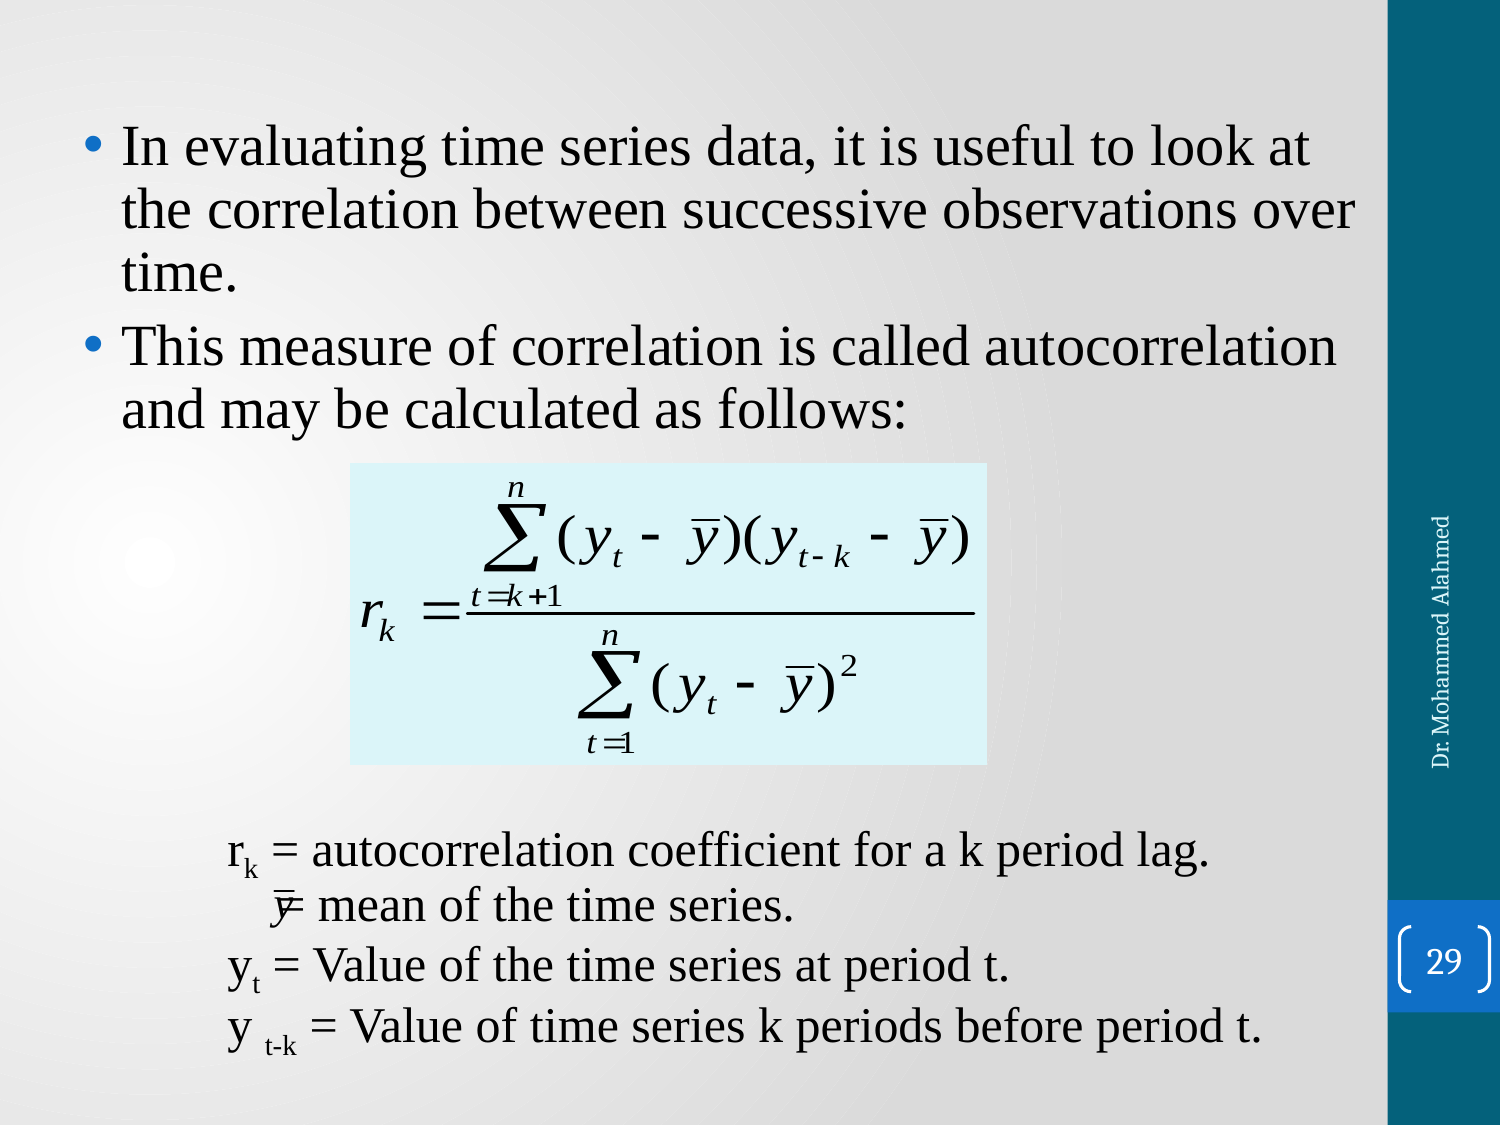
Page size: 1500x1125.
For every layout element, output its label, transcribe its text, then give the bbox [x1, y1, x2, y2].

text_box rk = autocorrelation coefficient for a k period lag. = mean of the time series. yt = Value of the time series at period t. y t-k = Value of time series k periods before period t. [137, 809, 1321, 1063]
footer Dr. Mohammed Alahmed [1408, 500, 1469, 889]
list In evaluating time series data, it is useful to look at the correlation between successive observations over time. This measure of correlation is called autocorrelation and may be calculated as follows: [50, 107, 1375, 850]
slide_number 29 [1397, 925, 1492, 994]
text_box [349, 461, 988, 766]
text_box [261, 880, 305, 939]
